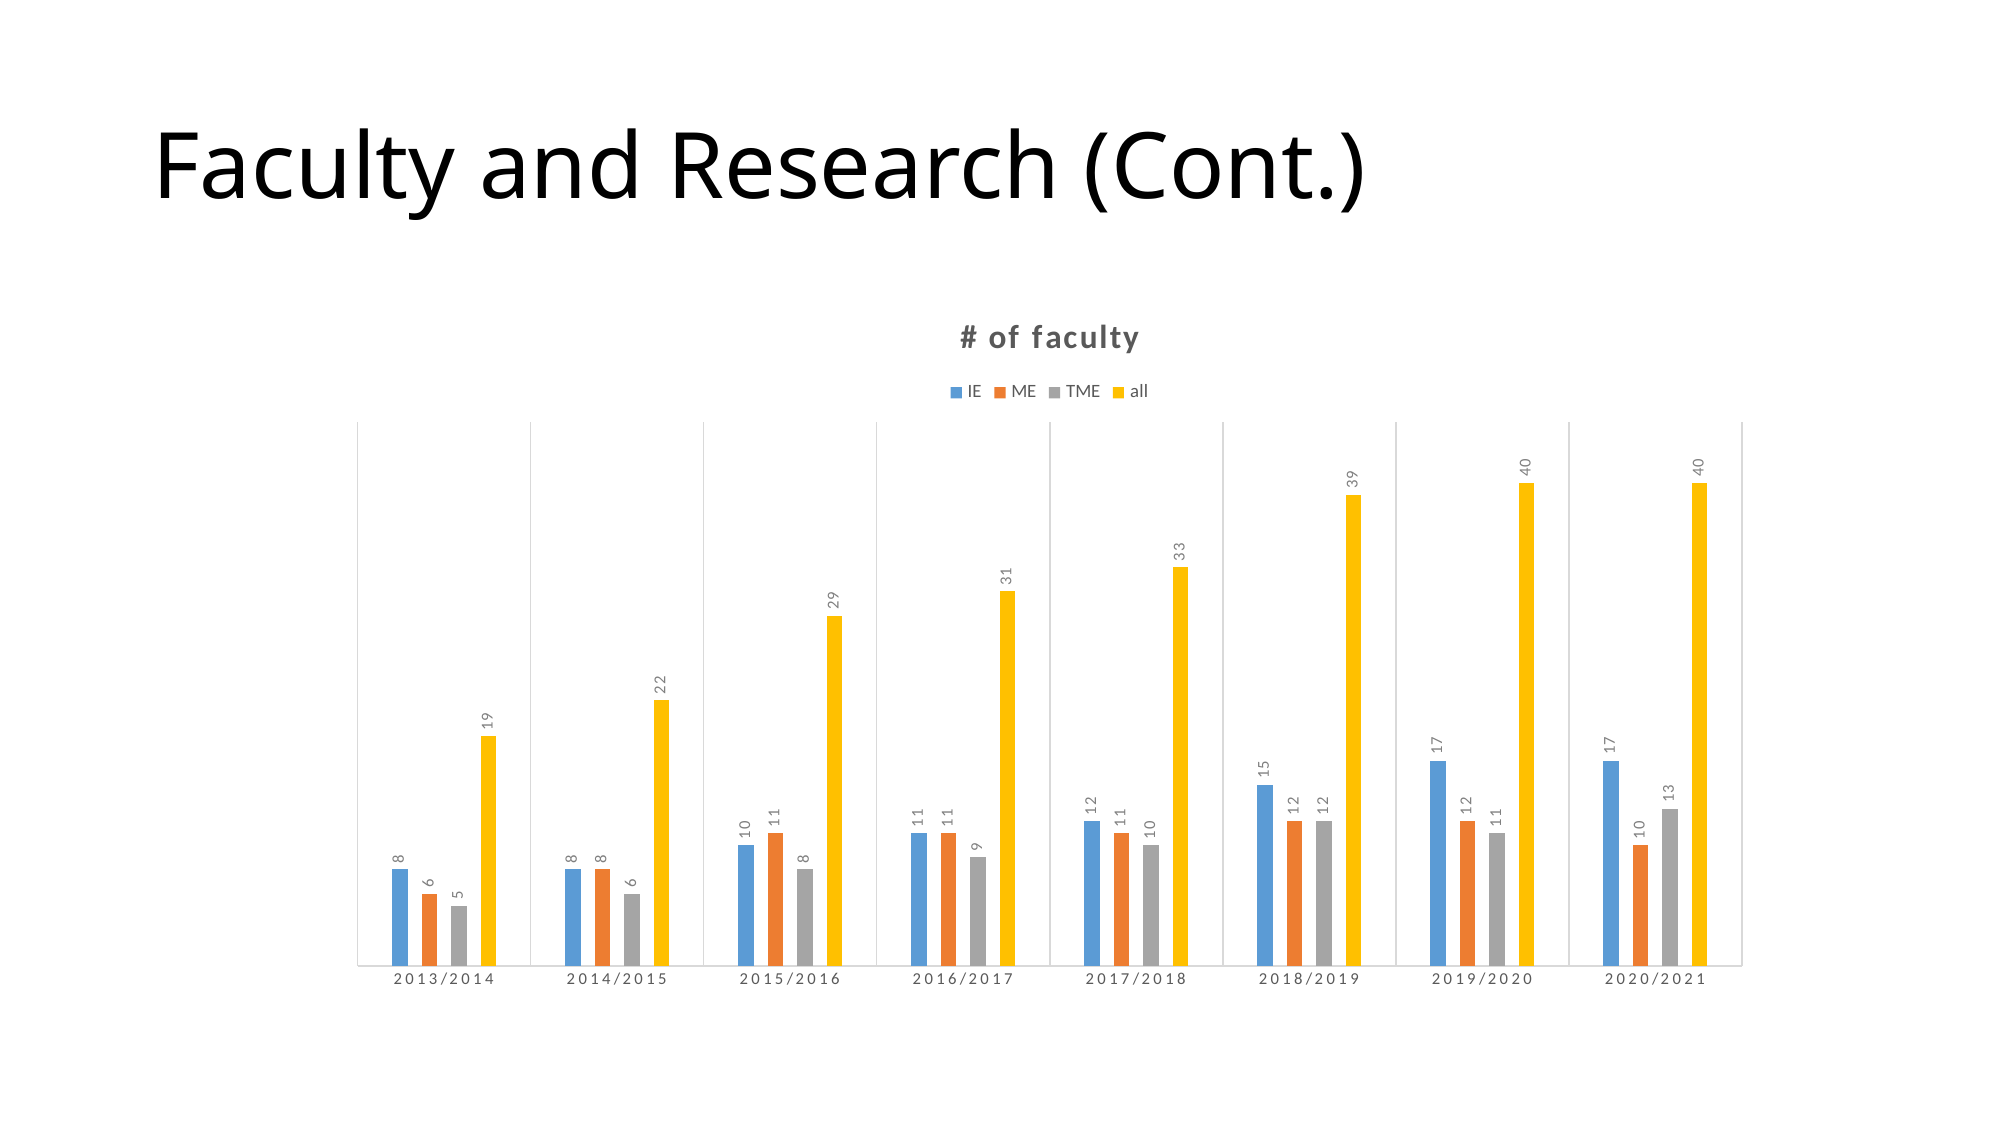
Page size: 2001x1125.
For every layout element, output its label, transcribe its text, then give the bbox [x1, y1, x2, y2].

title Faculty and Research (Cont.) [137, 59, 1863, 278]
chart [328, 291, 1771, 1004]
